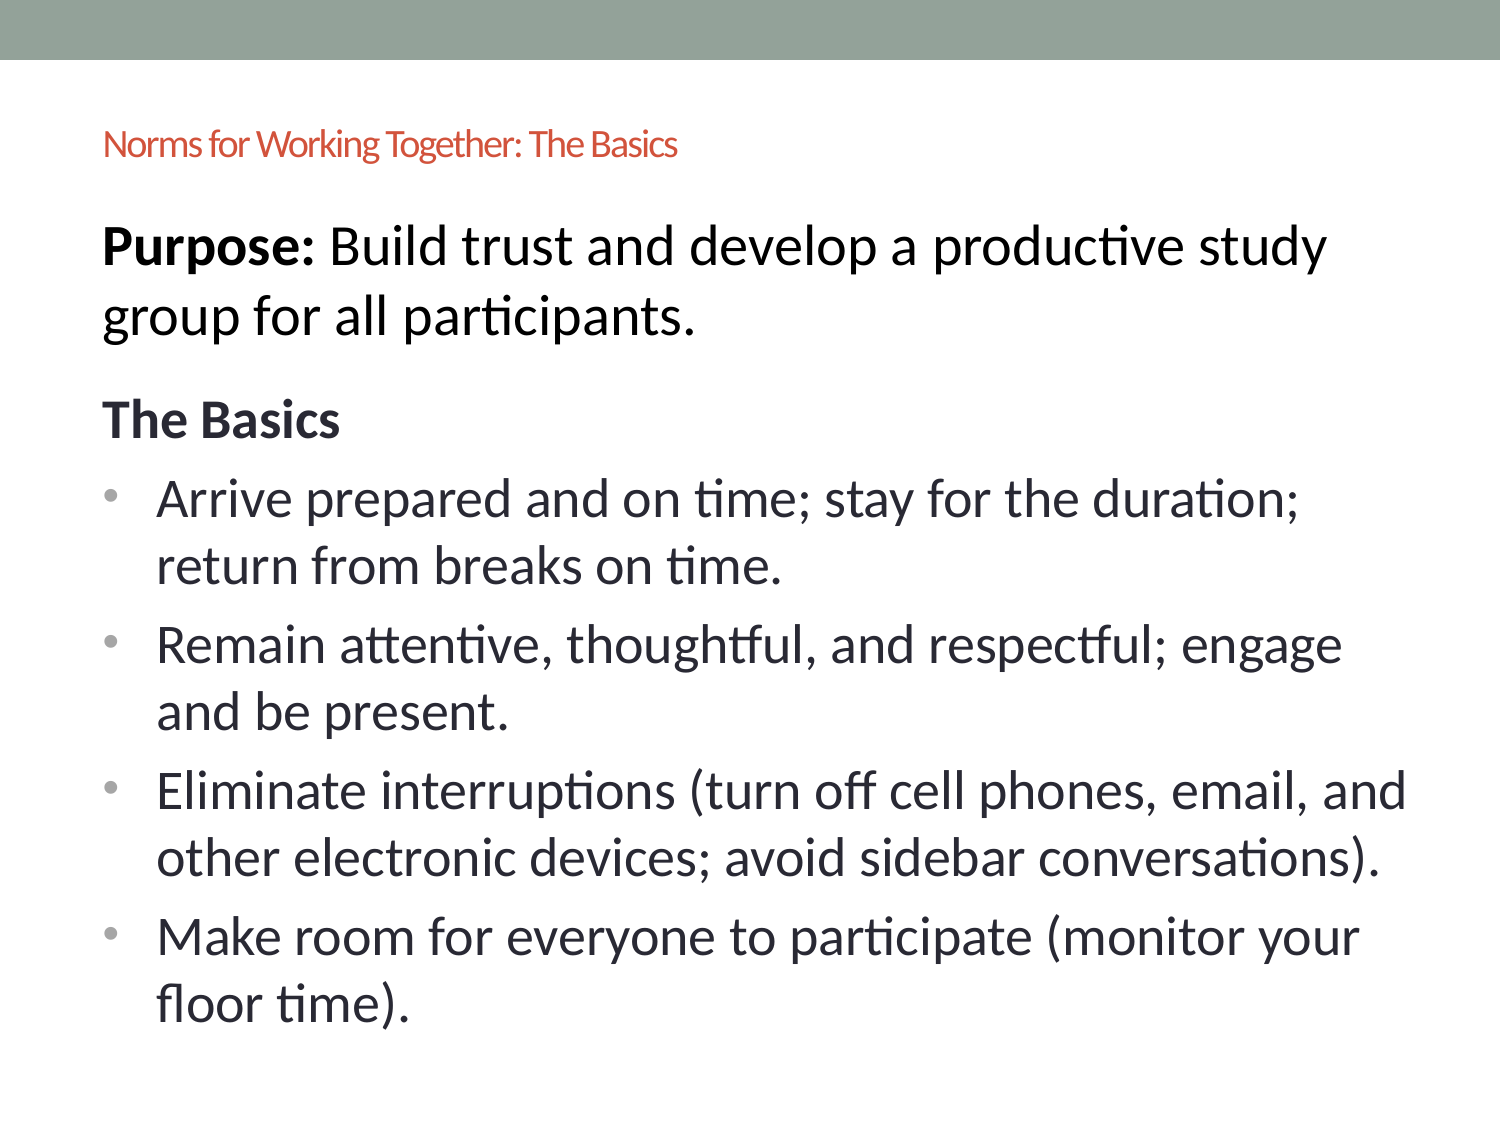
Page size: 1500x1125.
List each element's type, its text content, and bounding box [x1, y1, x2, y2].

title Norms for Working Together: The Basics [87, 62, 1463, 225]
list The Basics Arrive prepared and on time; stay for the duration; return from breaks on time. Remain attentive, thoughtful, and respectful; engage and be present. Eliminate interruptions (turn off cell phones, email, and other electronic devices; avoid sidebar conversations). Make room for everyone to participate (monitor your floor time). [87, 375, 1438, 1082]
text_box Purpose: Build trust and develop a productive study group for all participants. [87, 199, 1438, 355]
